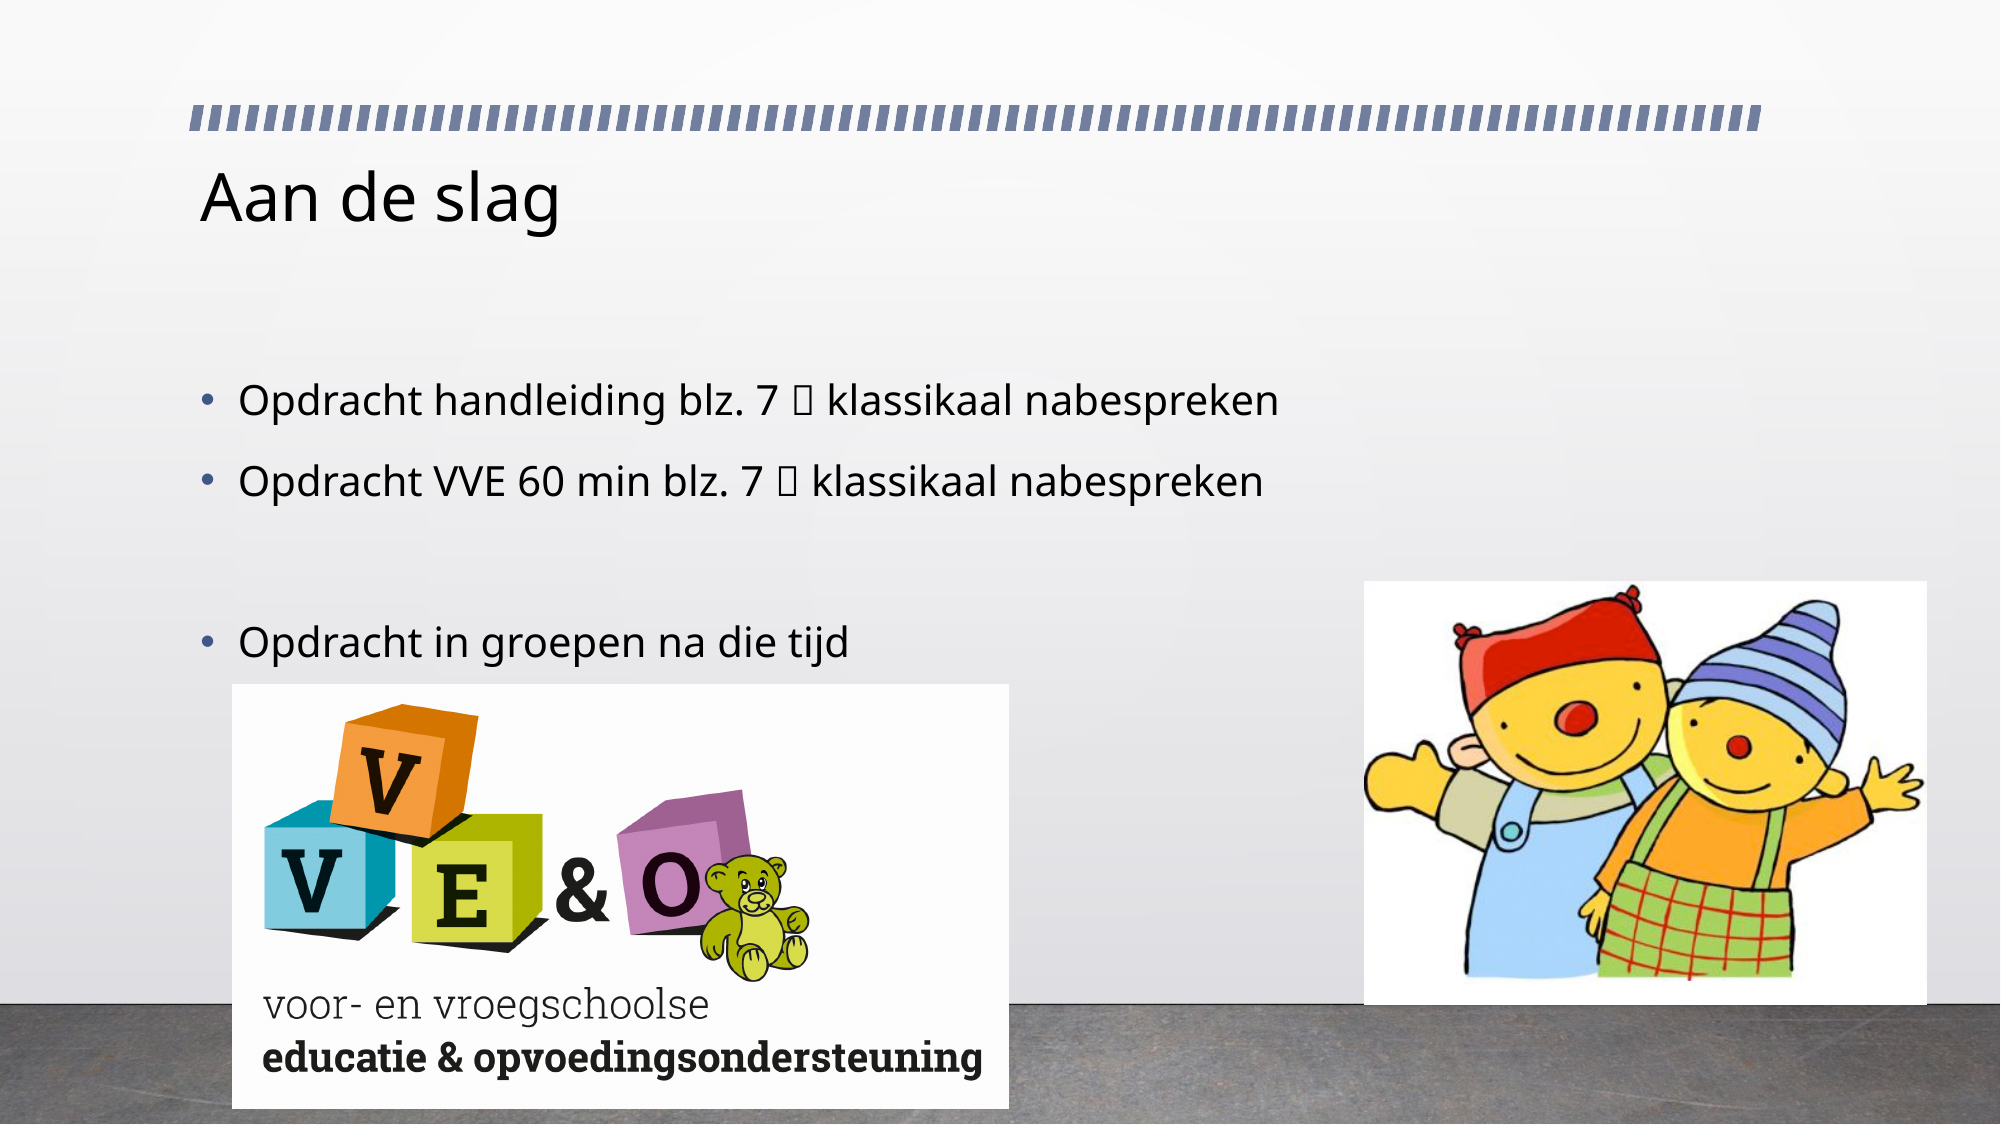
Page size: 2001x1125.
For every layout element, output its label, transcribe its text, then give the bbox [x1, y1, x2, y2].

list Opdracht handleiding blz. 7  klassikaal nabespreken Opdracht VVE 60 min blz. 7  klassikaal nabespreken Opdracht in groepen na die tijd [185, 356, 1761, 897]
picture [0, 581, 2000, 1124]
title Aan de slag [185, 156, 1761, 329]
